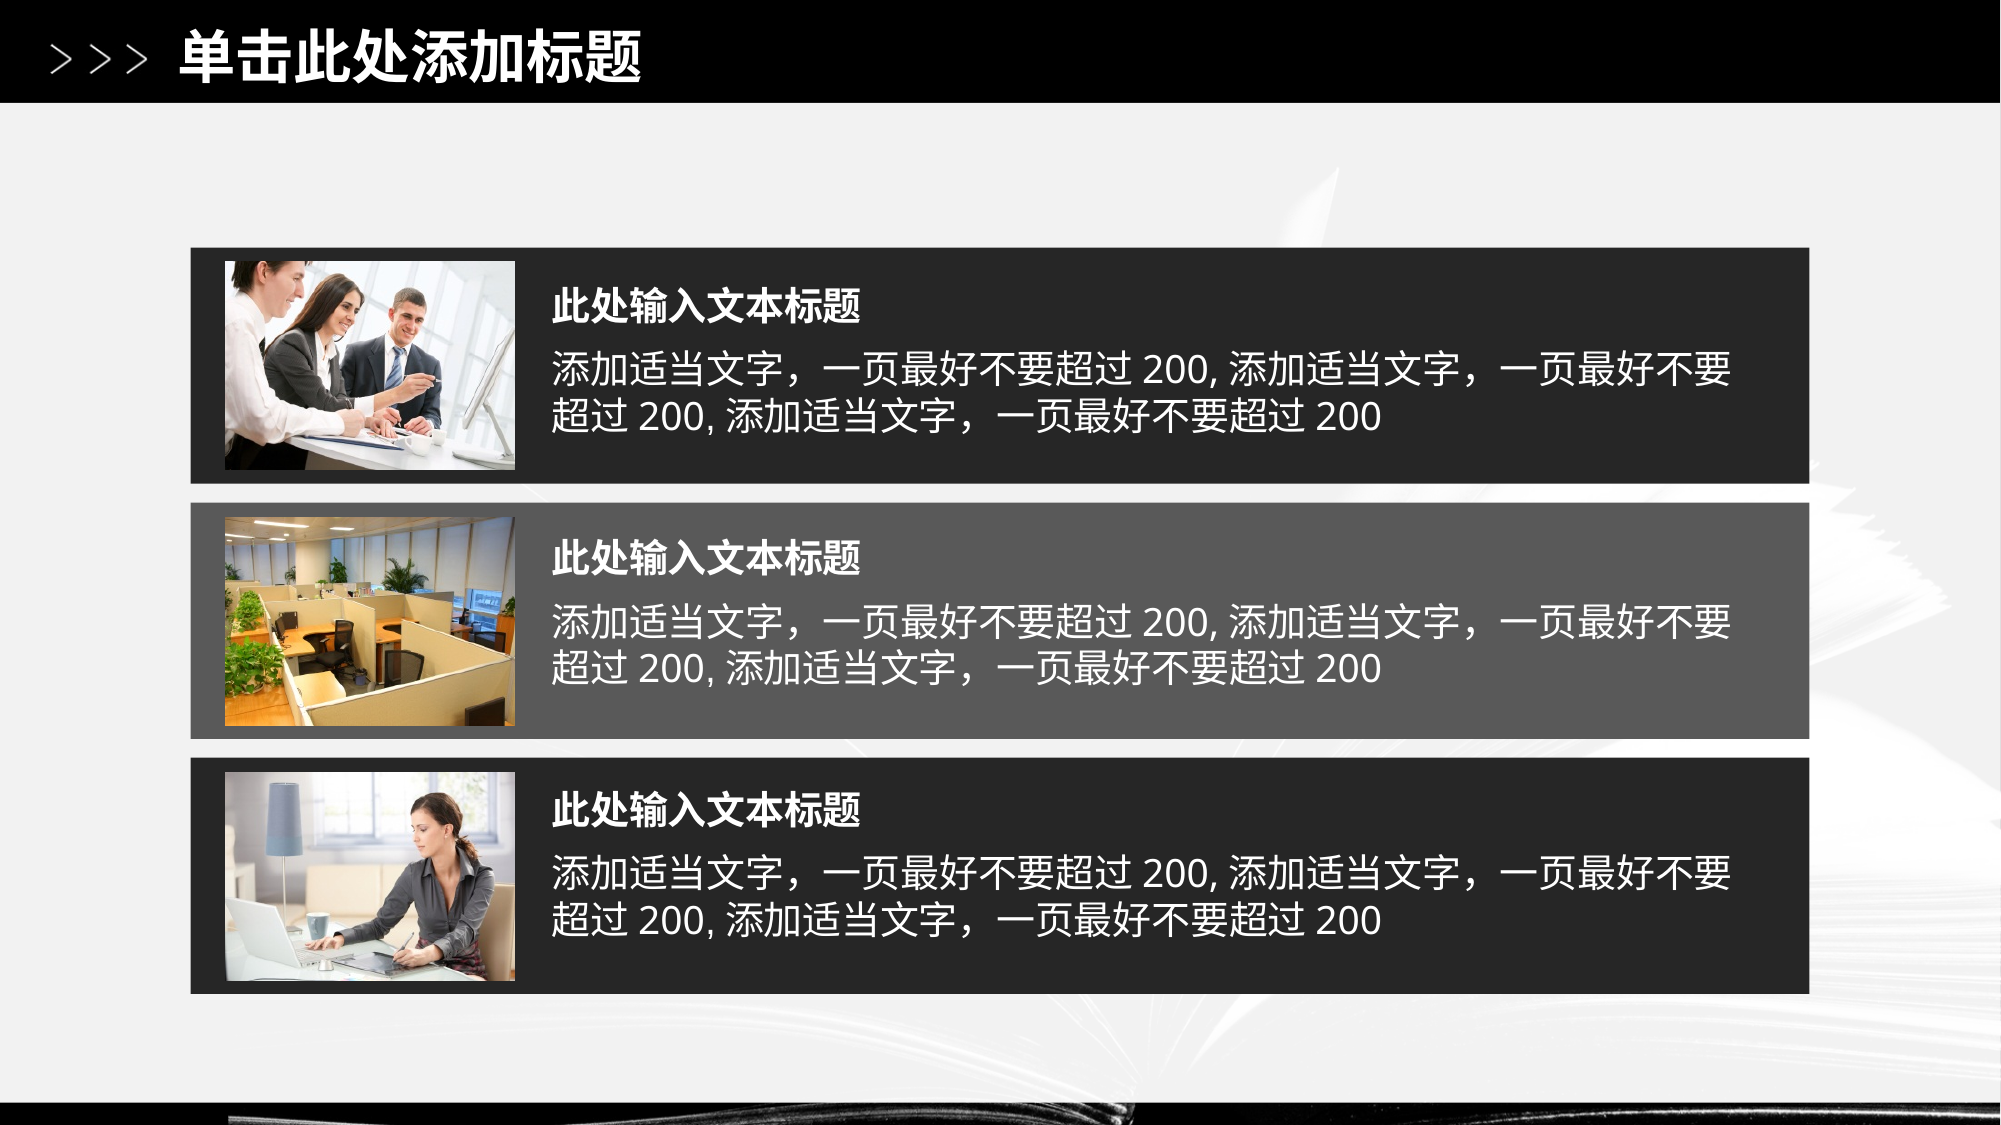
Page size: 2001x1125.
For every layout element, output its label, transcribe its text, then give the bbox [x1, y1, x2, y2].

text_box 此处输入文本标题 [536, 503, 1000, 588]
picture [0, 0, 2001, 1125]
text_box [224, 772, 516, 982]
text_box 添加适当文字，一页最好不要超过200,添加适当文字，一页最好不要超过200,添加适当文字，一页最好不要超过200 [536, 589, 1772, 698]
text_box 添加适当文字，一页最好不要超过200,添加适当文字，一页最好不要超过200,添加适当文字，一页最好不要超过200 [536, 337, 1772, 446]
text_box 此处输入文本标题 [536, 755, 1000, 840]
text_box [190, 247, 1810, 485]
text_box [224, 517, 516, 727]
text_box [224, 261, 516, 470]
text_box [190, 502, 1810, 740]
text_box 此处输入文本标题 [536, 251, 1000, 336]
text_box [190, 757, 1810, 995]
title 单击此处添加标题 [162, 5, 1888, 115]
text_box 添加适当文字，一页最好不要超过200,添加适当文字，一页最好不要超过200,添加适当文字，一页最好不要超过200 [536, 841, 1772, 950]
